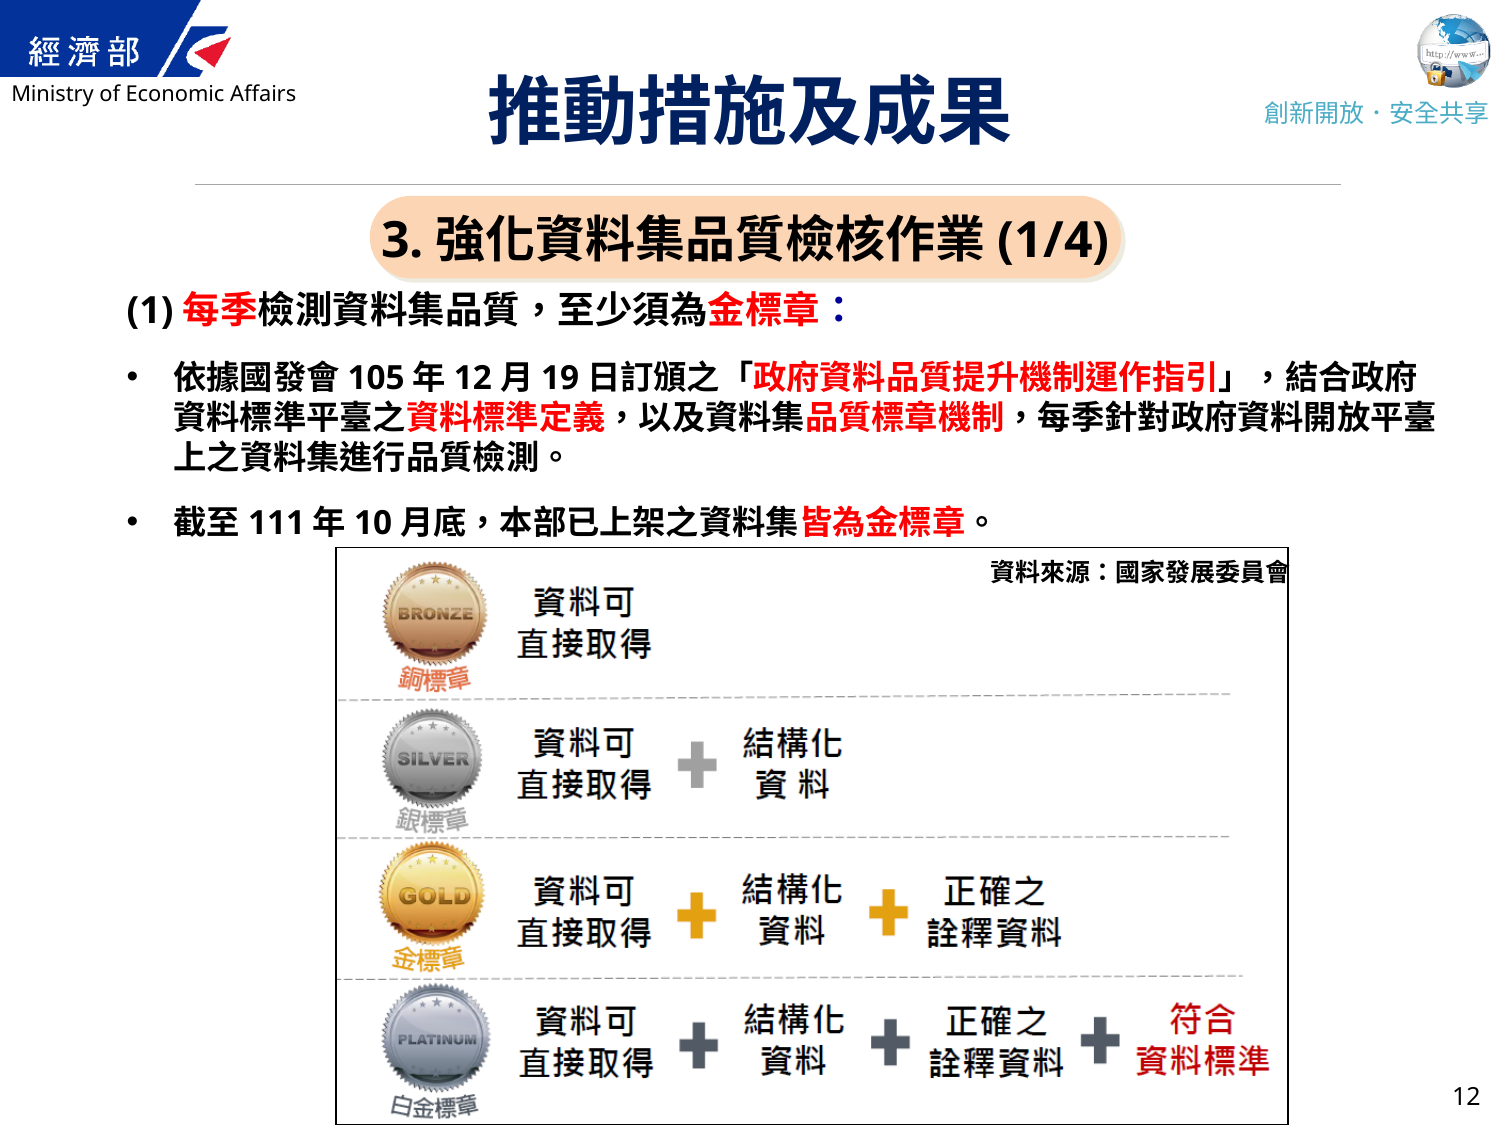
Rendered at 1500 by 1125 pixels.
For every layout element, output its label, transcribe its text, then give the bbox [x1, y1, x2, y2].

list (1)每季檢測資料集品質，至少須為金標章： 依據國發會105年12月19日訂頒之「政府資料品質提升機制運作指引」，結合政府資料標準平臺之資料標準定義，以及資料集品質標章機制，每季針對政府資料開放平臺上之資料集進行品質檢測。 截至111年10月底，本部已上架之資料集皆為金標章。 [95, 131, 1454, 781]
title 推動措施及成果 [75, 45, 1425, 173]
picture [336, 547, 1288, 1125]
picture [0, 0, 231, 77]
text_box 12 [1292, 1067, 1496, 1125]
picture [1411, 10, 1495, 90]
